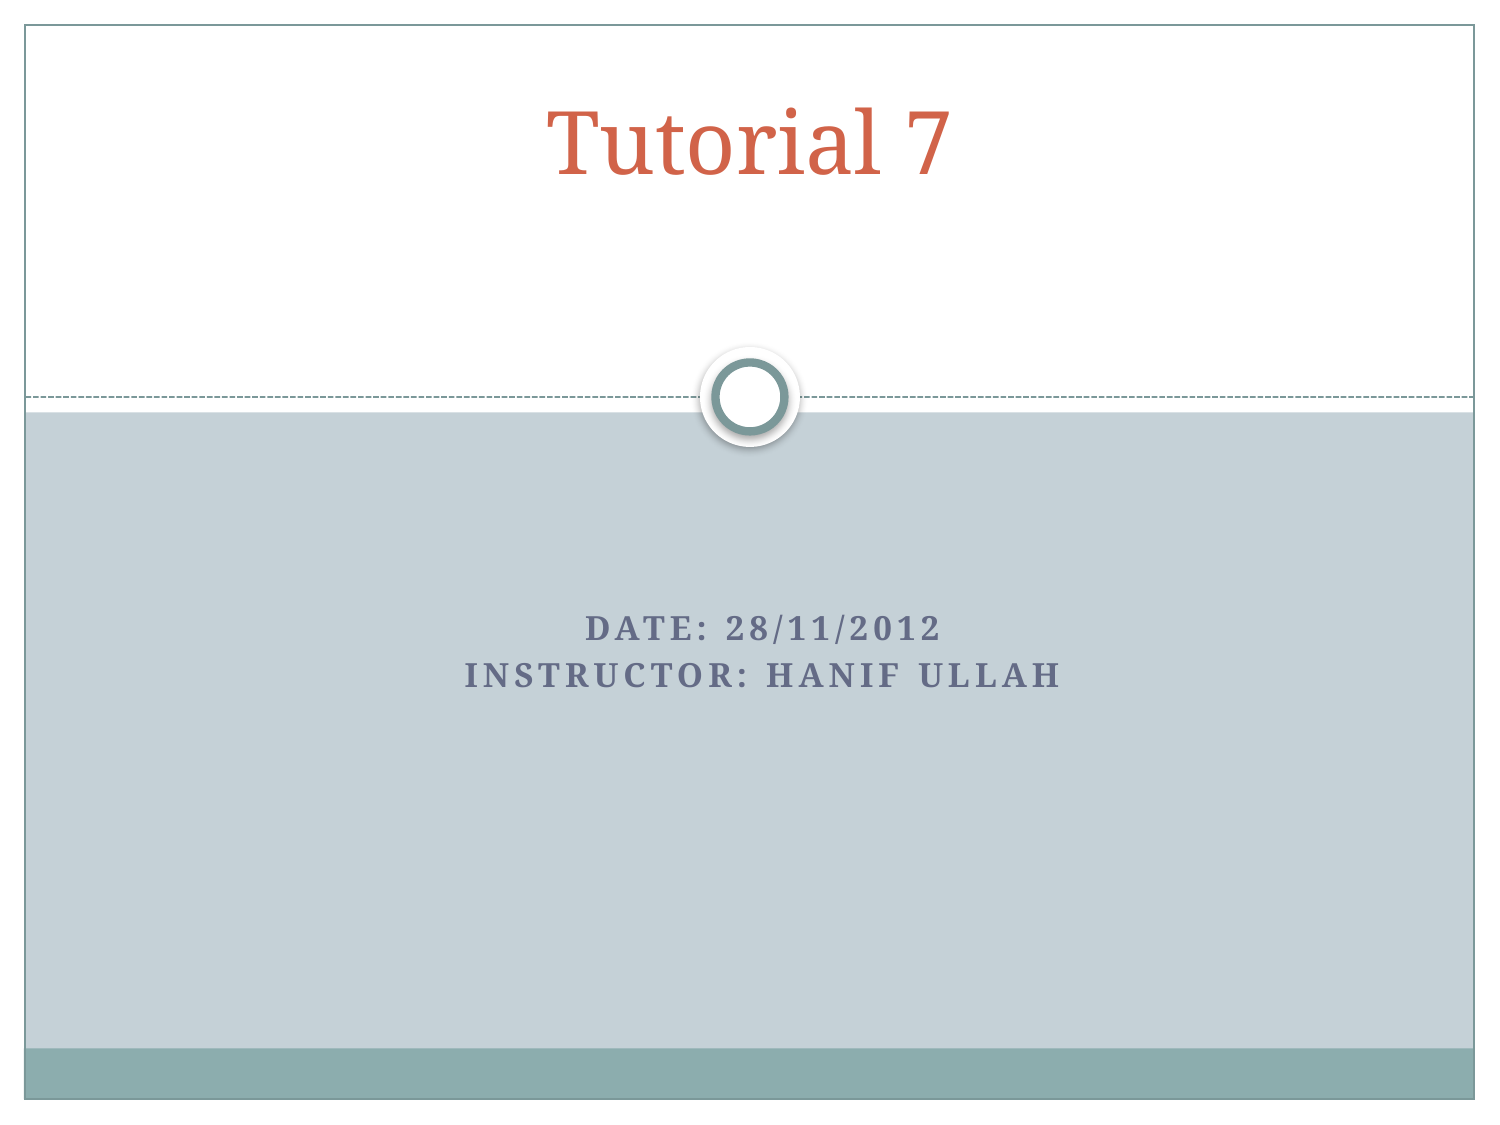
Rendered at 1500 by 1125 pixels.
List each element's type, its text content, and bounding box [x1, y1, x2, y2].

subtitle Date: 28/11/2012 Instructor: Hanif Ullah [237, 600, 1288, 888]
title Tutorial 7 [112, 62, 1388, 200]
